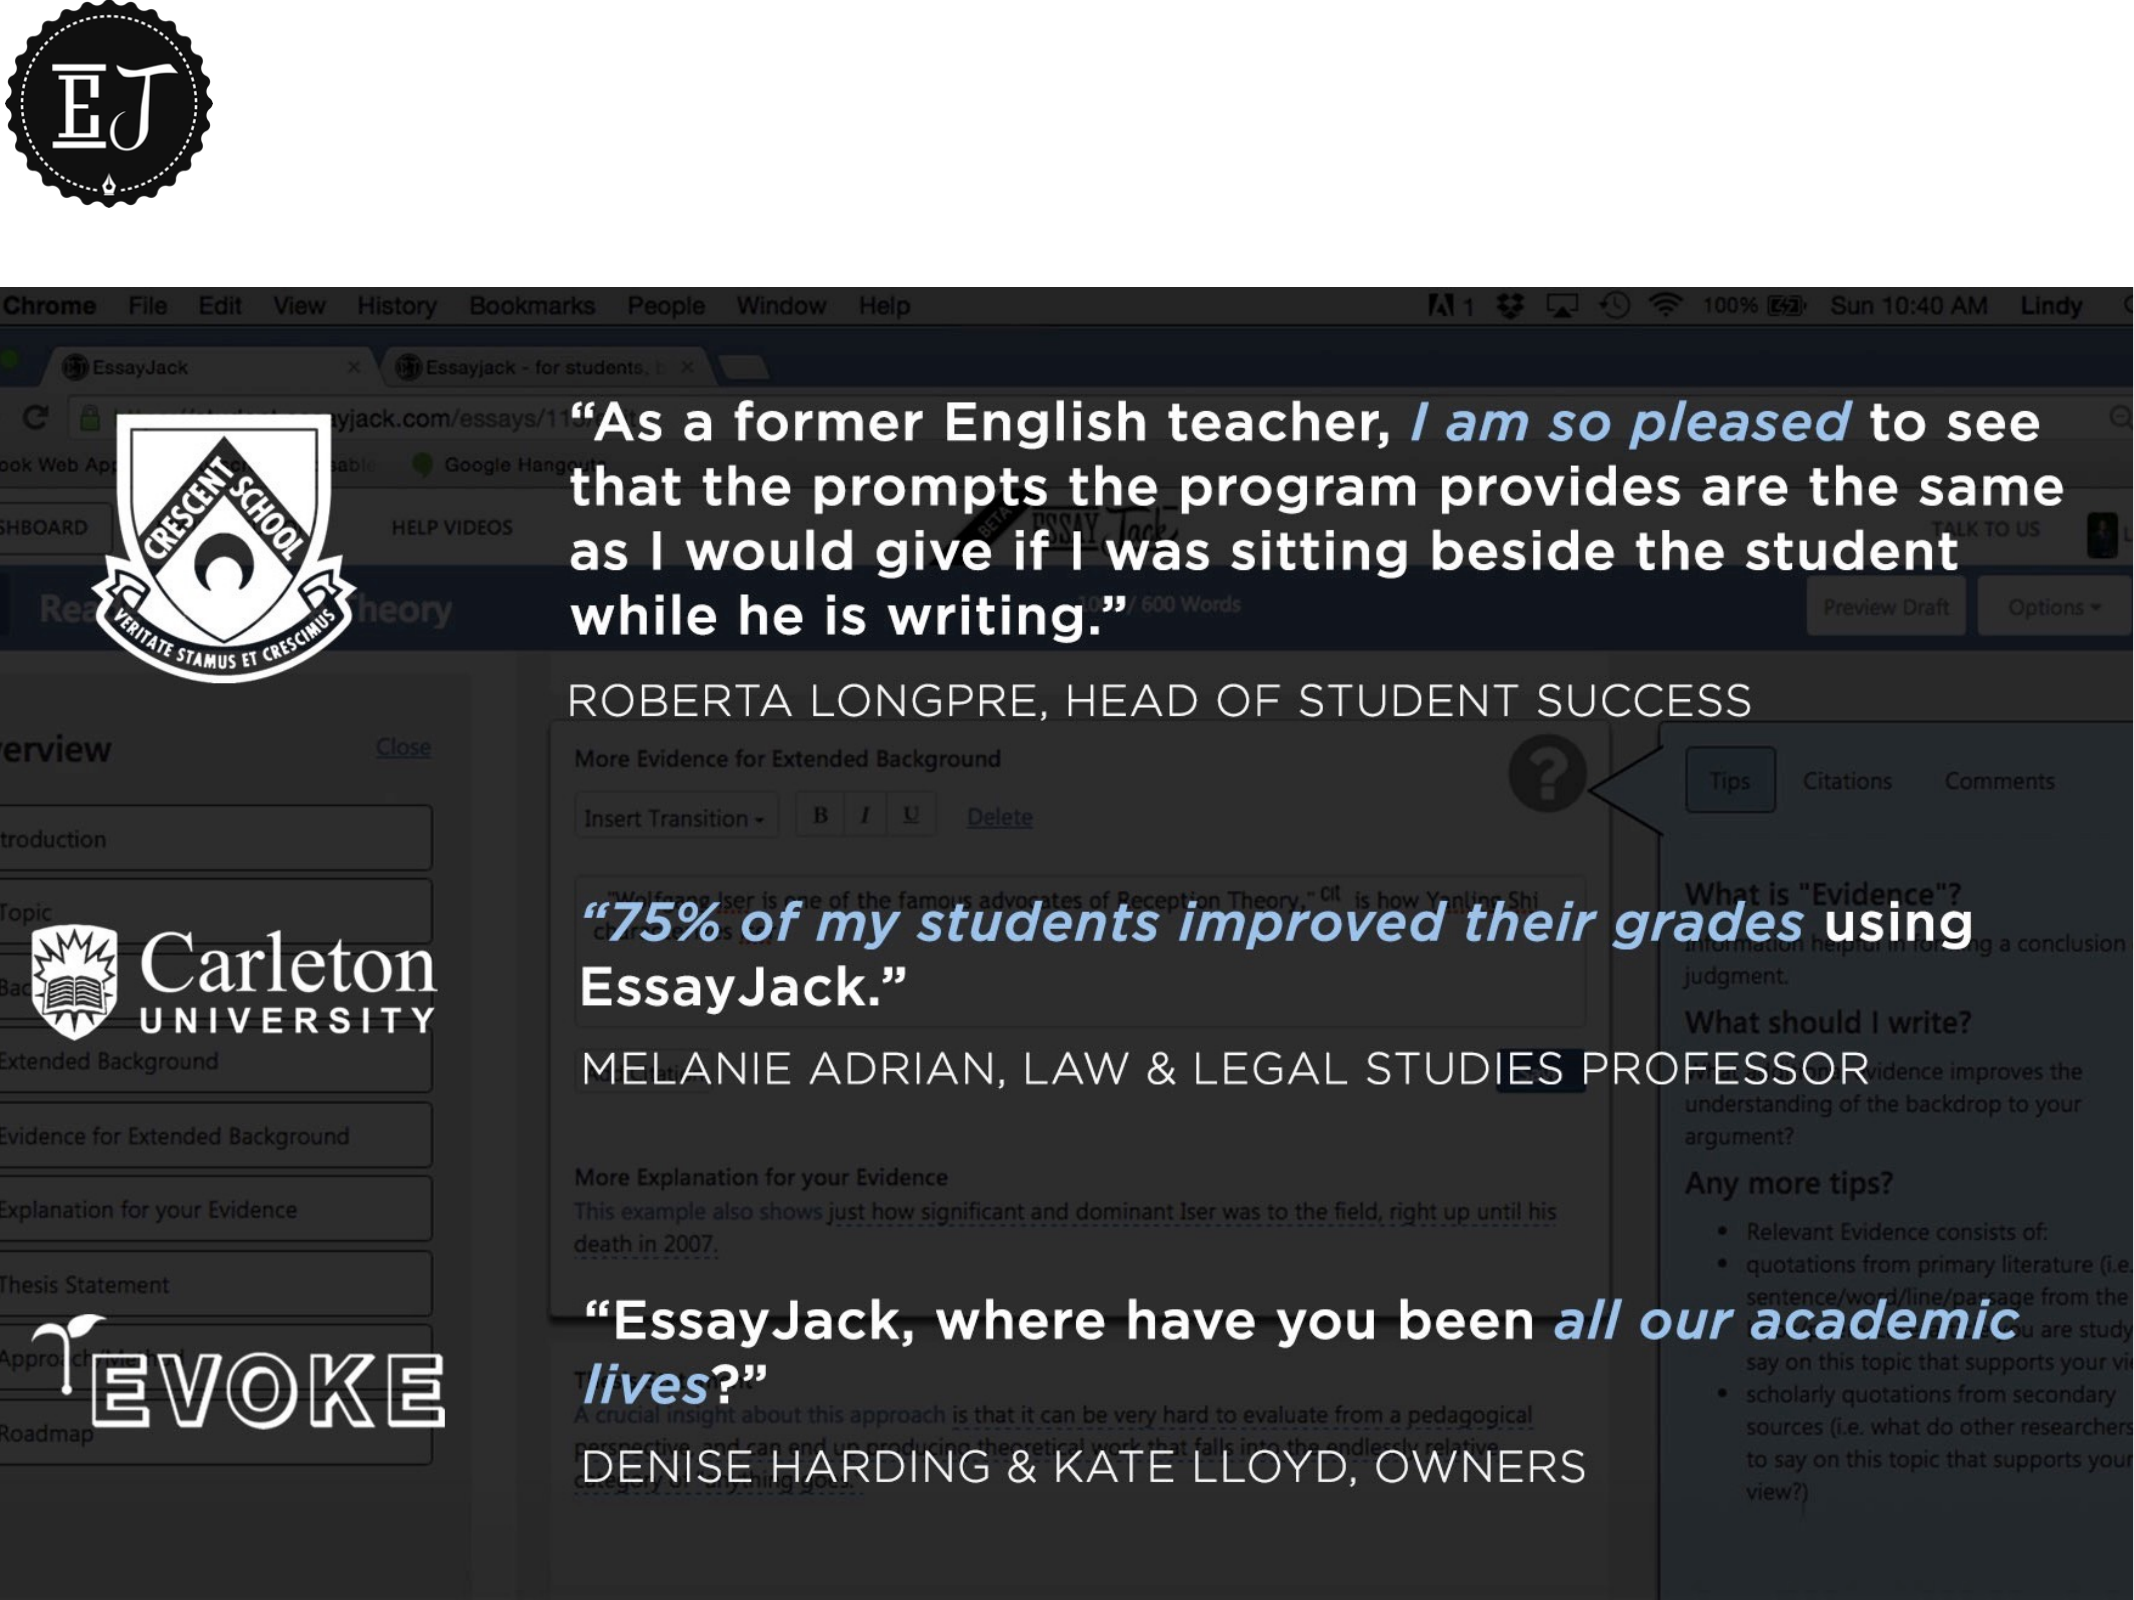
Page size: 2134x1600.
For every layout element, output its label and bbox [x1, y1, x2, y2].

picture [5, 0, 213, 208]
picture [0, 286, 2134, 1600]
